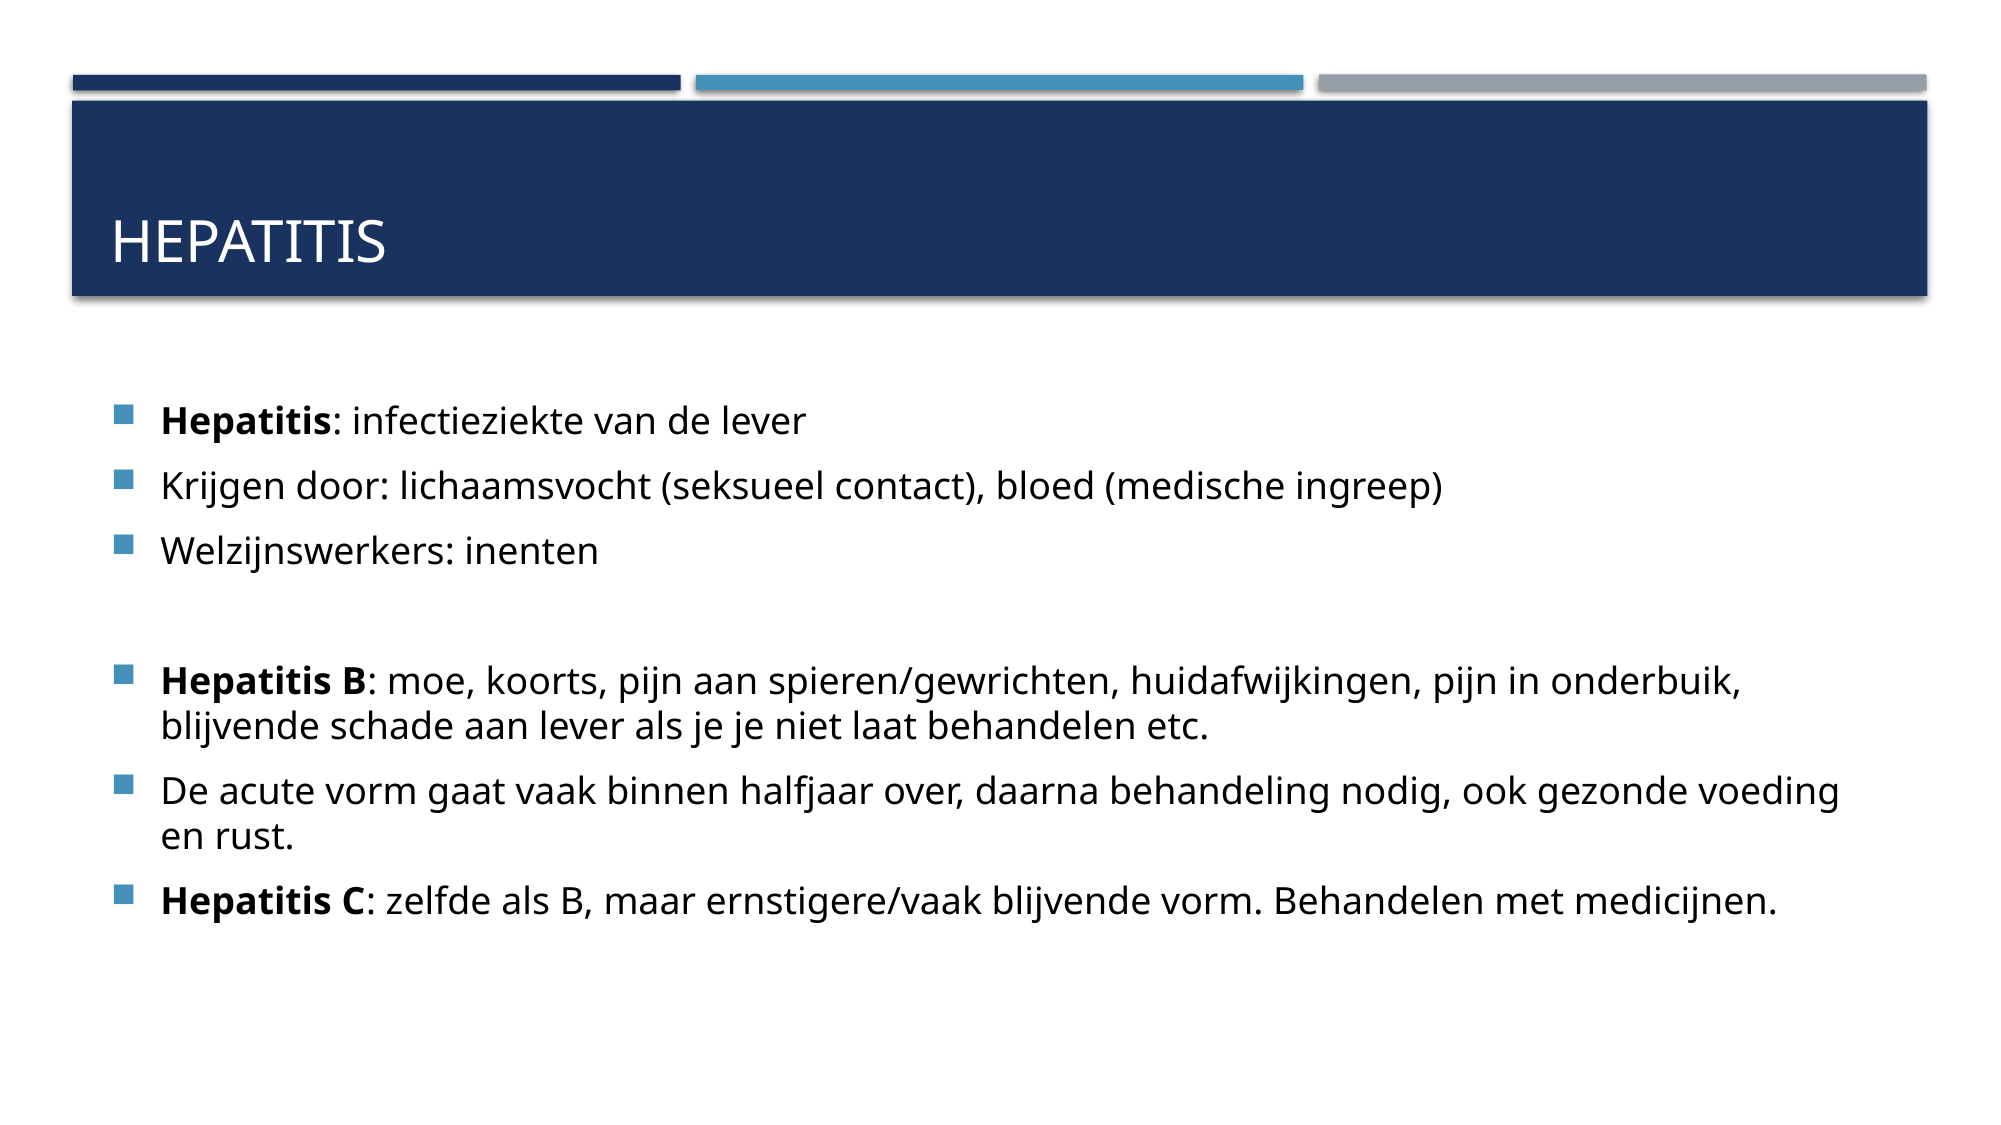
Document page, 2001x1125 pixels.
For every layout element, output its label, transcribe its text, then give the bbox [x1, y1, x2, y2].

list Hepatitis: infectieziekte van de lever Krijgen door: lichaamsvocht (seksueel contact), bloed (medische ingreep) Welzijnswerkers: inenten Hepatitis B: moe, koorts, pijn aan spieren/gewrichten, huidafwijkingen, pijn in onderbuik, blijvende schade aan lever als je je niet laat behandelen etc. De acute vorm gaat vaak binnen halfjaar over, daarna behandeling nodig, ook gezonde voeding en rust. Hepatitis C: zelfde als B, maar ernstigere/vaak blijvende vorm. Behandelen met medicijnen. [95, 357, 1905, 962]
title Hepatitis [95, 115, 1905, 282]
